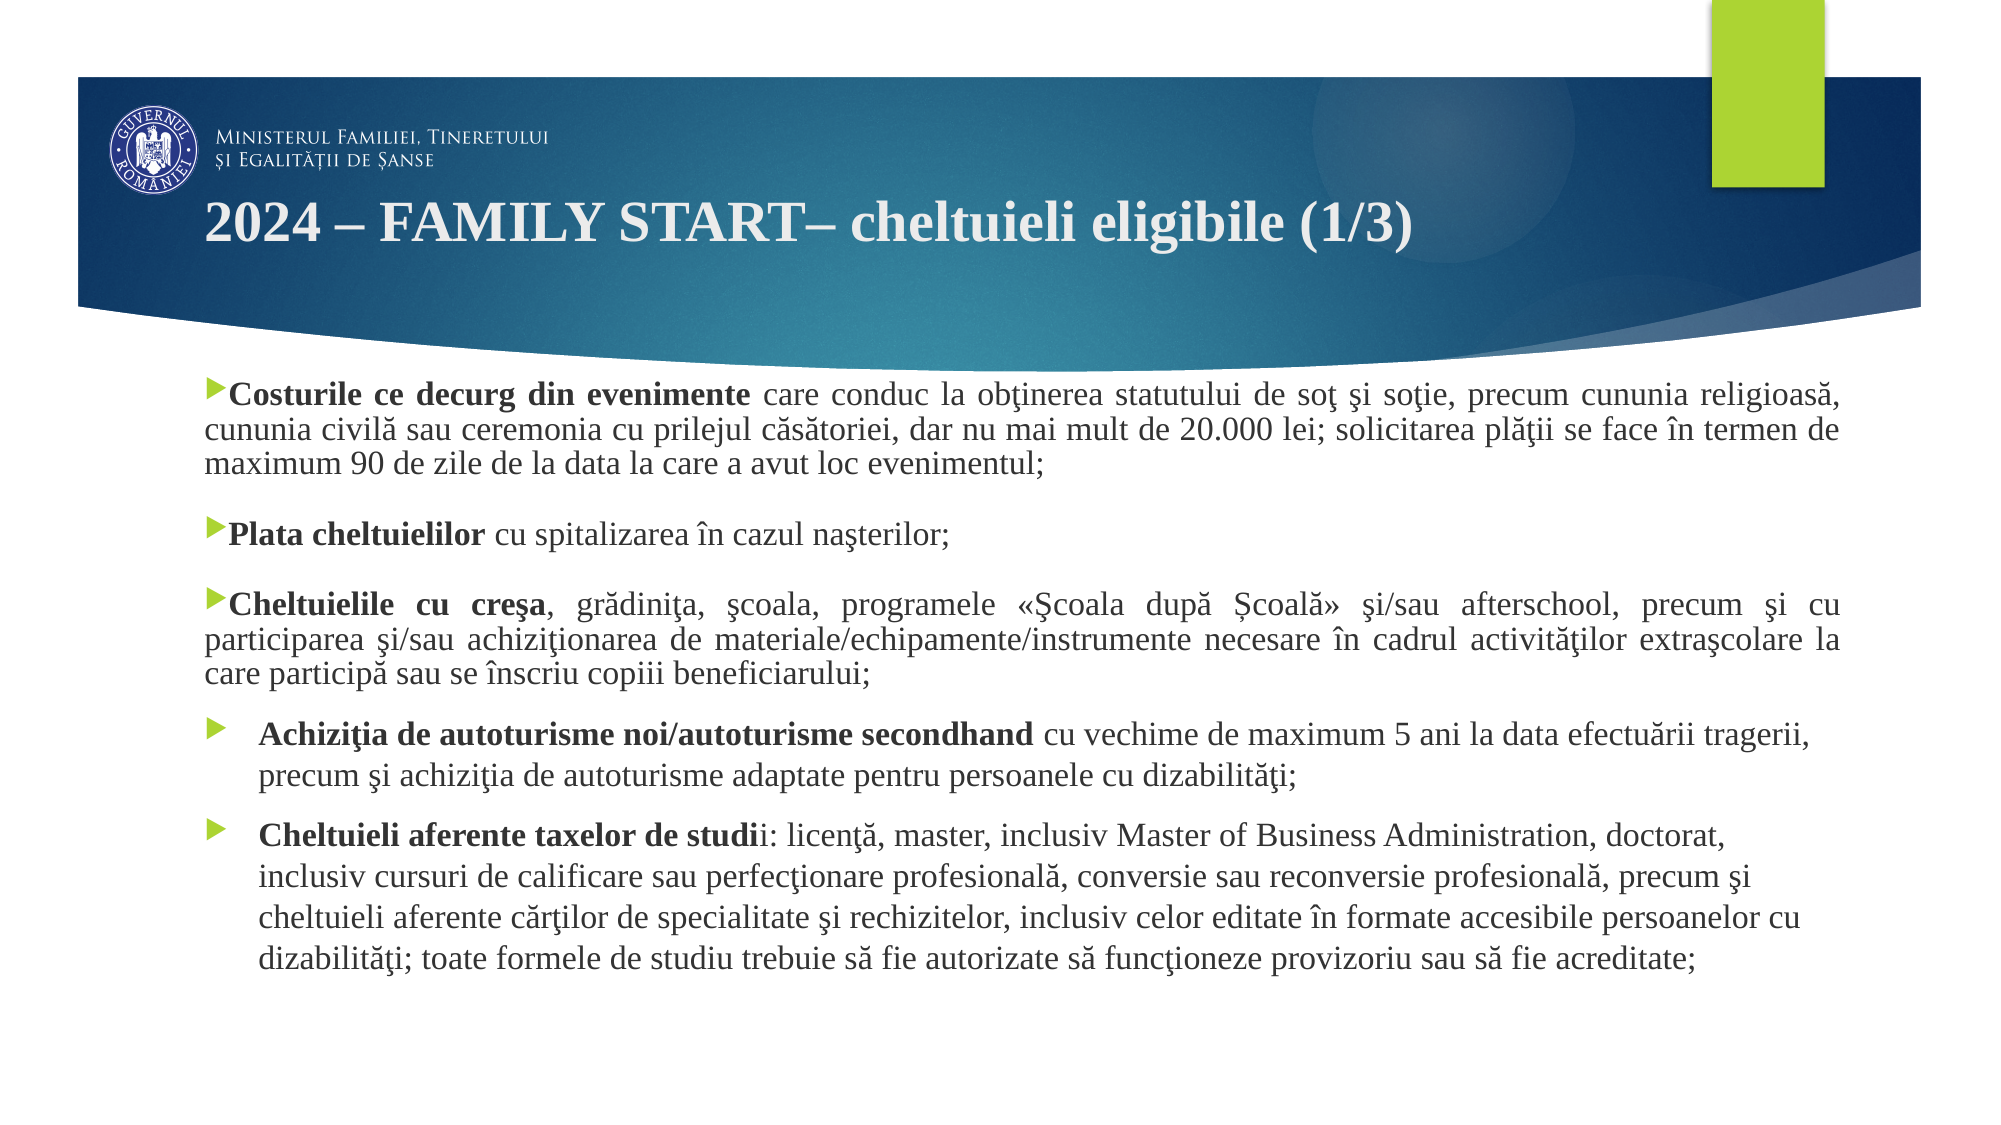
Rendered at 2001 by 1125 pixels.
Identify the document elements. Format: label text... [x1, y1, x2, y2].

picture [109, 105, 548, 195]
list Costurile ce decurg din evenimente care conduc la obţinerea statutului de soţ şi soţie, precum cununia religioasă, cununia civilă sau ceremonia cu prilejul căsătoriei, dar nu mai mult de 20.000 lei; solicitarea plăţii se face în termen de maximum 90 de zile de la data la care a avut loc evenimentul; Plata cheltuielilor cu spitalizarea în cazul naşterilor; Cheltuielile cu creşa, grădiniţa, şcoala, programele «Şcoala după Școală» şi/sau afterschool, precum şi cu participarea şi/sau achiziţionarea de materiale/echipamente/instrumente necesare în cadrul activităţilor extraşcolare la care participă sau se înscriu copiii beneficiarului; Achiziţia de autoturisme noi/autoturisme secondhand cu vechime de maximum 5 ani la data efectuării tragerii, precum şi achiziţia de autoturisme adaptate pentru persoanele cu dizabilităţi; Cheltuieli aferente taxelor de studii: licenţă, master, inclusiv Master of Business Administration, doctorat, inclusiv cursuri de calificare sau perfecţionare profesională, conversie sau reconversie profesională, precum şi cheltuieli aferente cărţilor de specialitate şi rechizitelor, inclusiv celor editate în formate accesibile persoanelor cu dizabilităţi; toate formele de studiu trebuie să fie autorizate să funcţioneze provizoriu sau să fie acreditate; [189, 370, 1857, 988]
title 2024 – FAMILY START– cheltuieli eligibile (1/3) [189, 159, 1627, 276]
